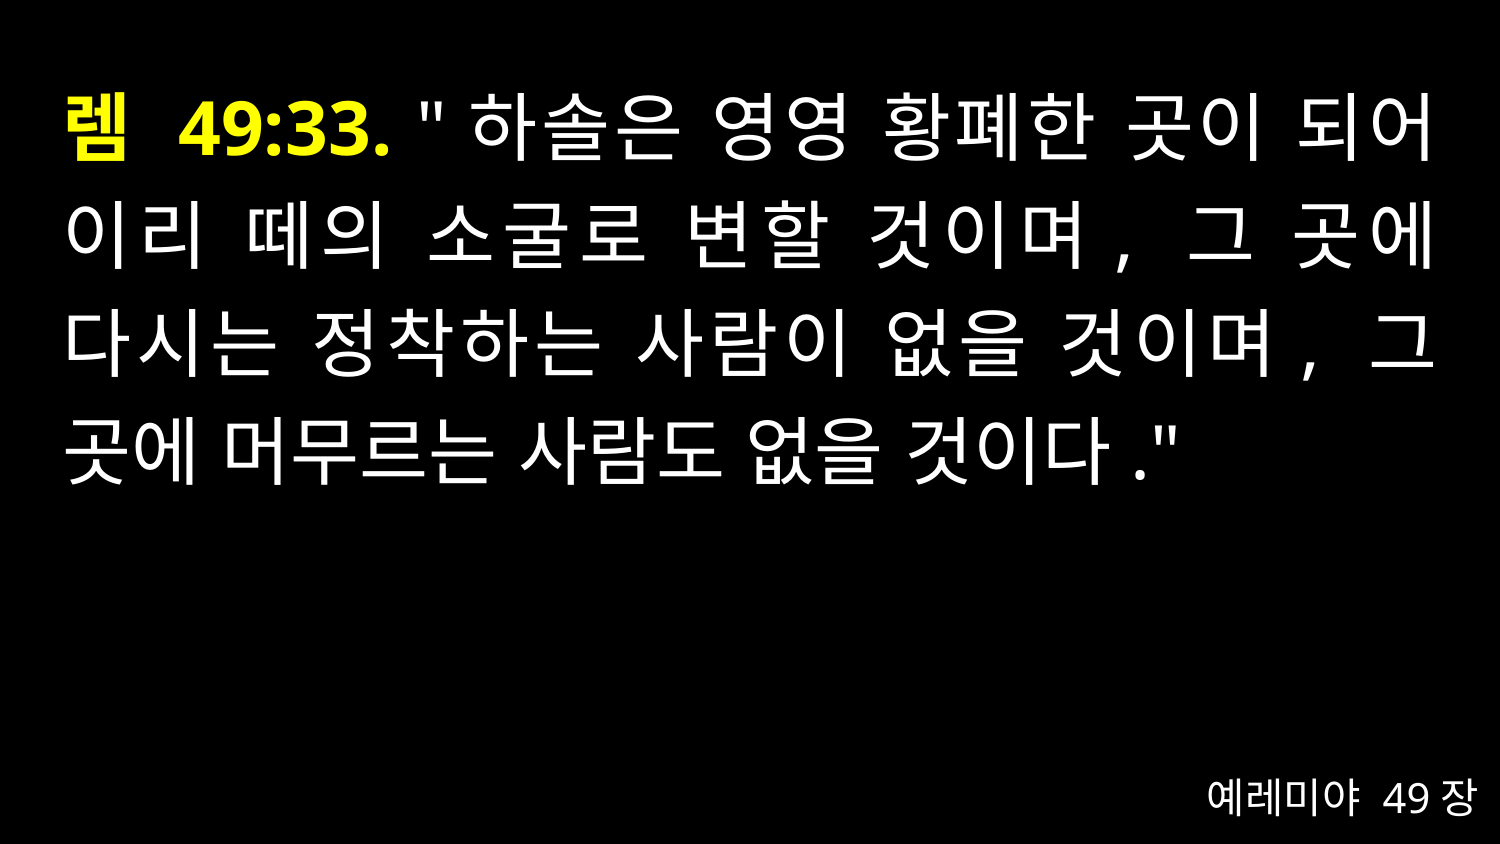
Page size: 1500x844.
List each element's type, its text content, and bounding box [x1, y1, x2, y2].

subtitle 예레미야 49장 [916, 770, 1500, 844]
title 렘 49:33. "하솔은 영영 황폐한 곳이 되어 이리 떼의 소굴로 변할 것이며, 그 곳에 다시는 정착하는 사람이 없을 것이며, 그 곳에 머무르는 사람도 없을 것이다." [0, 0, 1500, 844]
